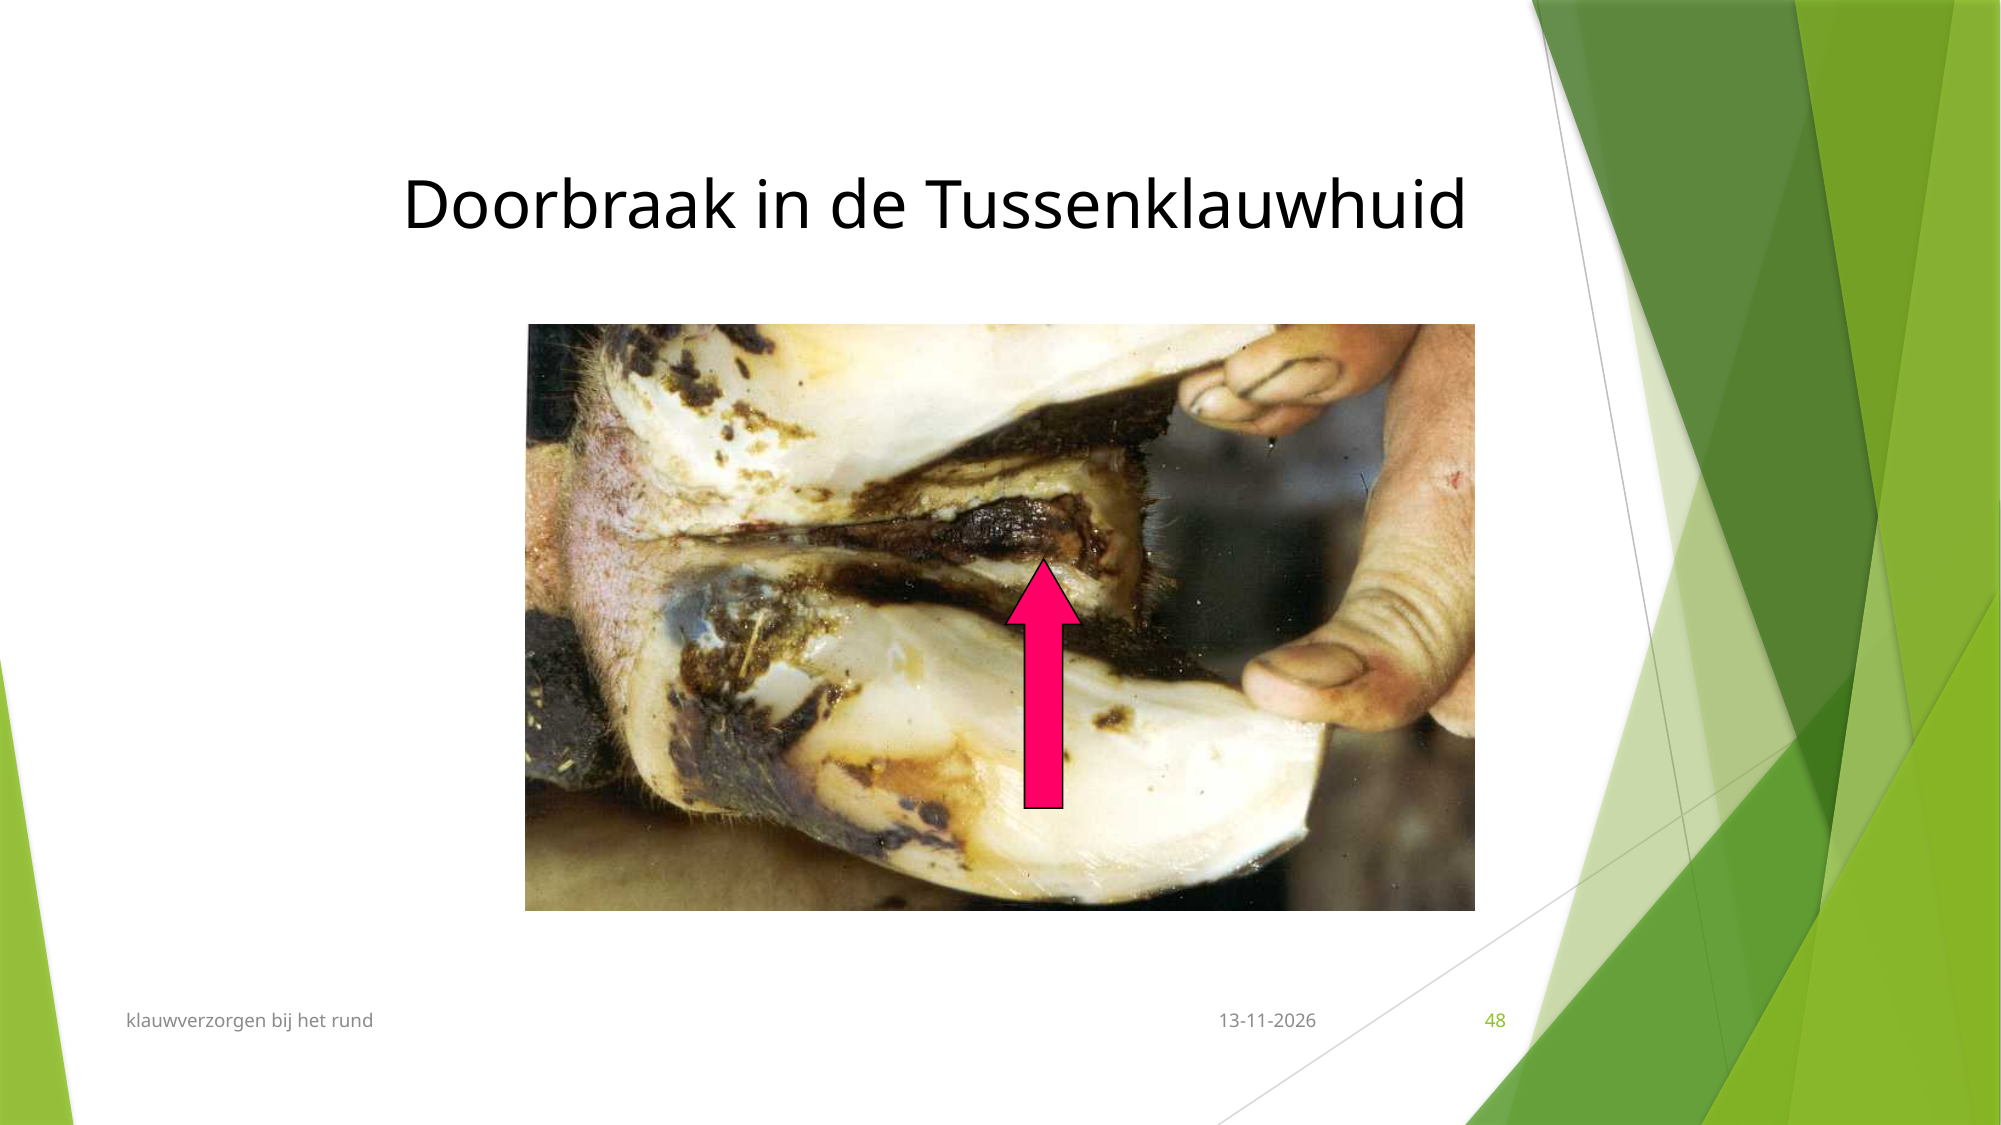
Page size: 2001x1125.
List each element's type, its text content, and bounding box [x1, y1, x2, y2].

footer klauwverzorgen bij het rund [111, 991, 1145, 1051]
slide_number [1181, 991, 1332, 1051]
text_box Doorbraak in de Tussenklauwhuid [387, 154, 1638, 250]
slide_number 48 [1409, 991, 1522, 1051]
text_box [524, 324, 1476, 912]
